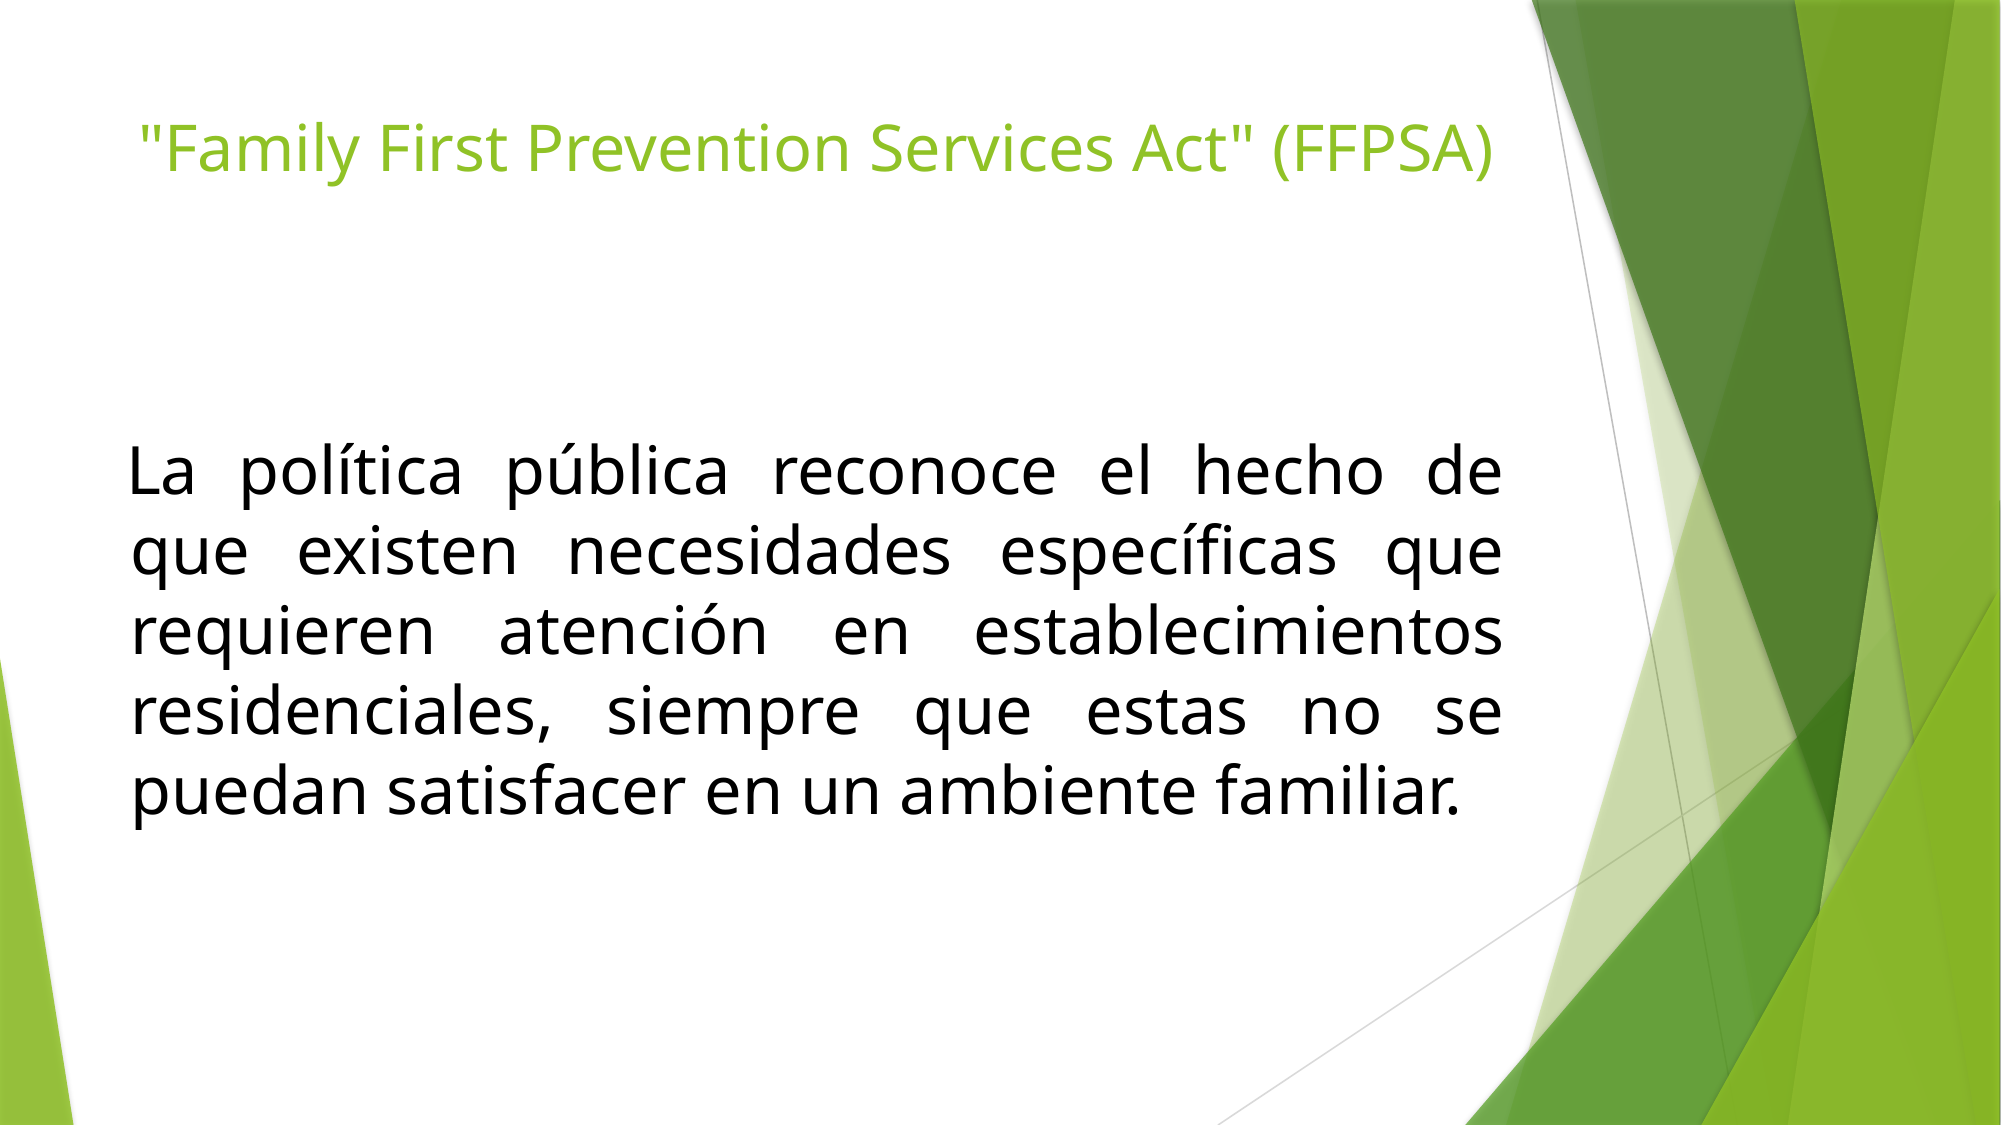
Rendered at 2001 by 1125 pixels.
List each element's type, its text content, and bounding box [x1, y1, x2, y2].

list La política pública reconoce el hecho de que existen necesidades específicas que requieren atención en establecimientos residenciales, siempre que estas no se puedan satisfacer en un ambiente familiar. [111, 354, 1522, 992]
title "Family First Prevention Services Act" (FFPSA) [111, 99, 1522, 317]
